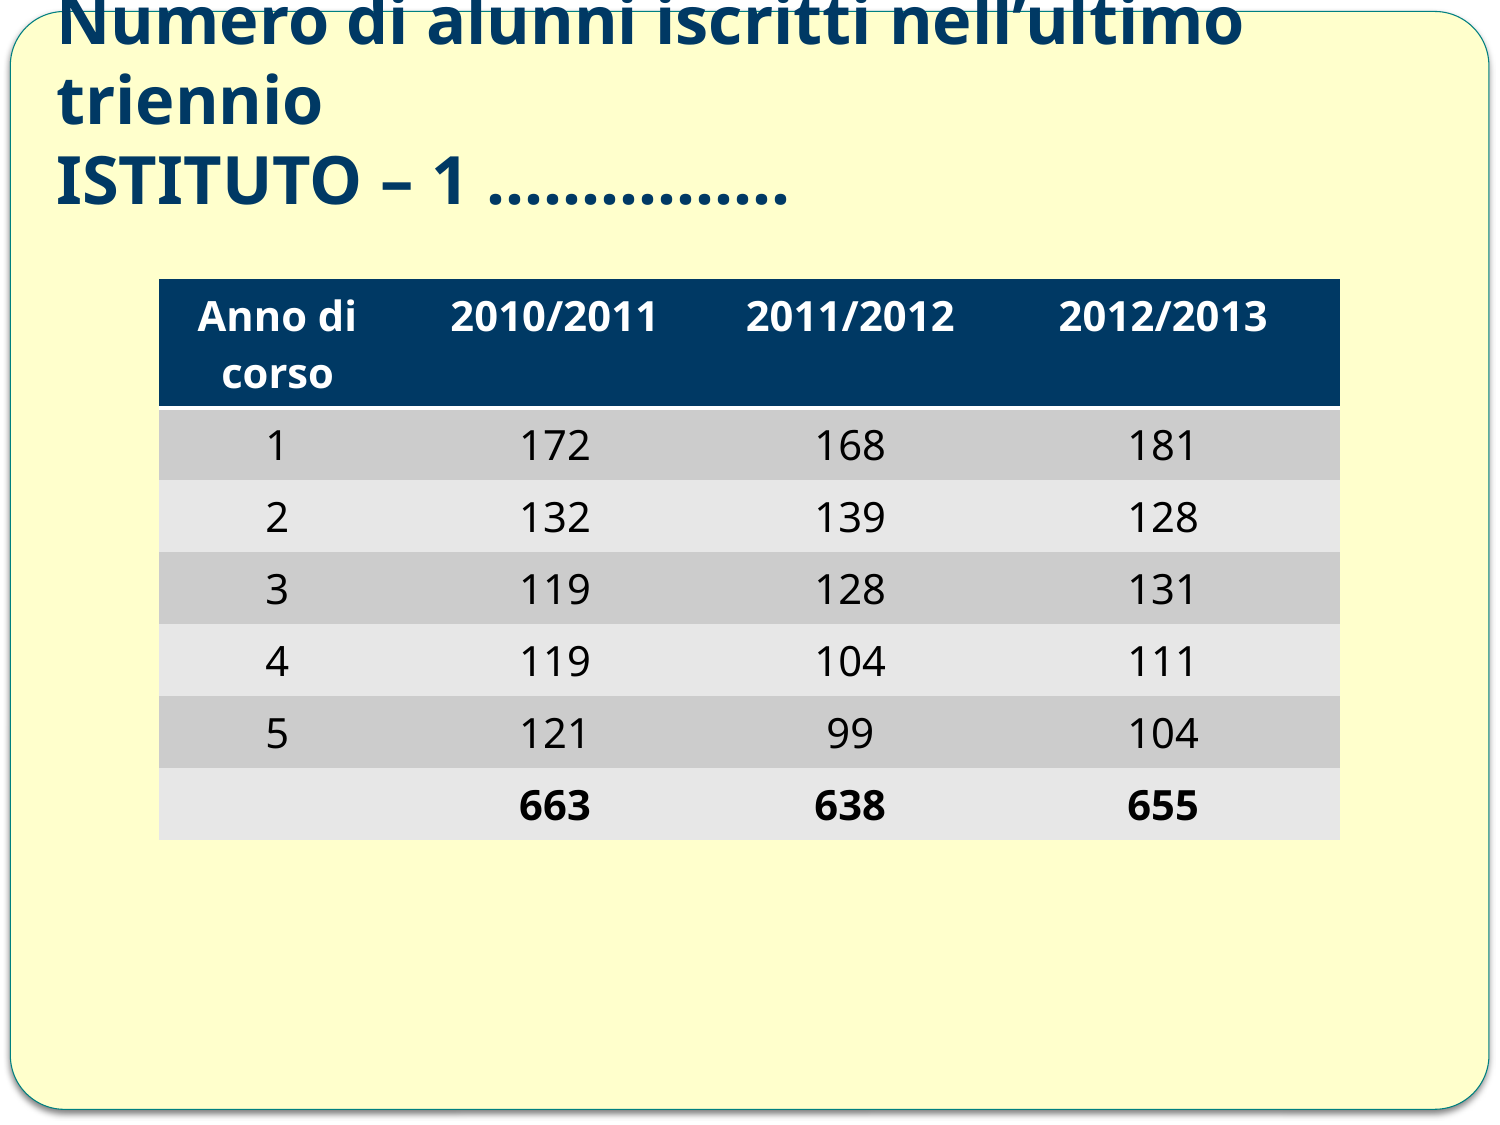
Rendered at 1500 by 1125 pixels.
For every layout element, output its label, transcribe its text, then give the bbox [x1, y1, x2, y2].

table_cell 121 [396, 696, 715, 768]
table_cell 119 [396, 552, 715, 624]
table_header 2011/2012 [715, 279, 986, 406]
table_cell 128 [715, 552, 986, 624]
table_cell 5 [159, 696, 396, 768]
table_cell 655 [986, 768, 1340, 840]
table_cell 3 [159, 552, 396, 624]
table_cell 128 [986, 480, 1340, 552]
title Numero di alunni iscritti nell’ultimo triennio ISTITUTO – 1 ……………. [40, 44, 1460, 233]
table_header 2012/2013 [986, 279, 1340, 406]
table_cell 119 [396, 624, 715, 696]
table_cell 181 [986, 410, 1340, 480]
table_cell 131 [986, 552, 1340, 624]
table_cell 168 [715, 410, 986, 480]
table_cell 104 [715, 624, 986, 696]
table_cell 638 [715, 768, 986, 840]
table_cell 139 [715, 480, 986, 552]
table_header Anno di corso [159, 279, 396, 406]
table_cell [159, 768, 396, 840]
table_cell 172 [396, 410, 715, 480]
table_cell 663 [396, 768, 715, 840]
table_cell 1 [159, 410, 396, 480]
table_header 2010/2011 [396, 279, 715, 406]
table_cell 132 [396, 480, 715, 552]
table_cell 111 [986, 624, 1340, 696]
table_cell 4 [159, 624, 396, 696]
table_cell 2 [159, 480, 396, 552]
table_cell 104 [986, 696, 1340, 768]
table_cell 99 [715, 696, 986, 768]
